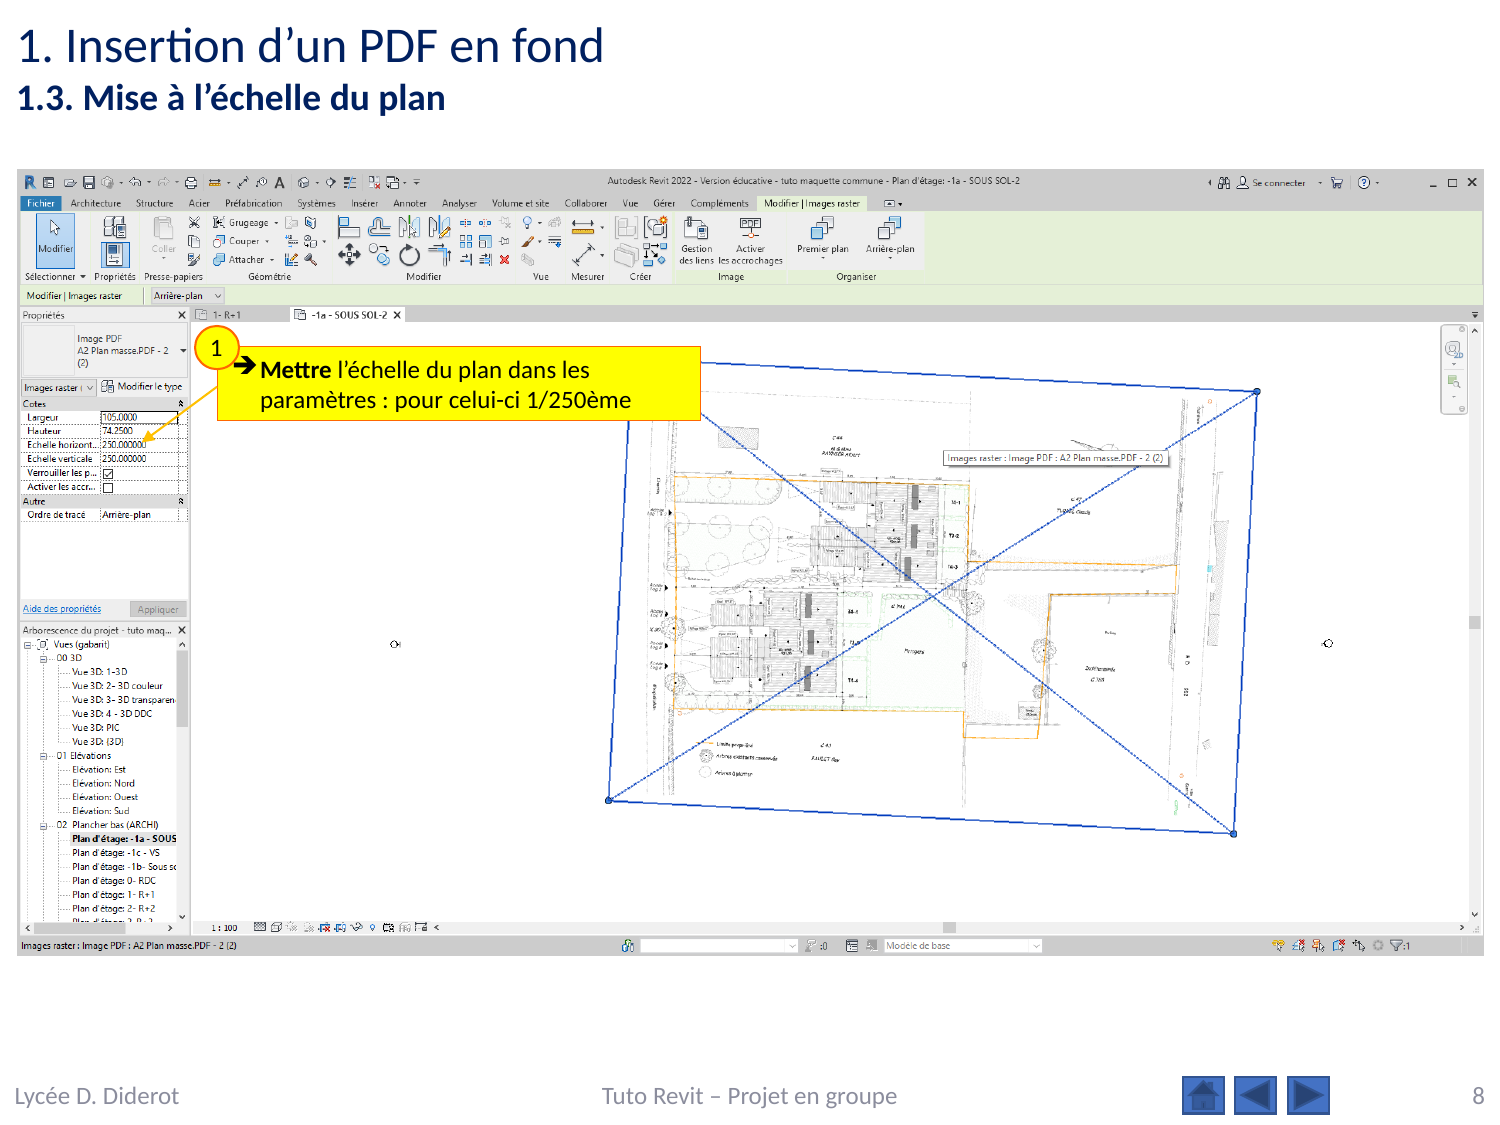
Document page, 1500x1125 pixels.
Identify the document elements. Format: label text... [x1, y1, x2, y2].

text_box 1. Insertion d’un PDF en fond 1.3. Mise à l’échelle du plan [1, 5, 1484, 126]
slide_number 8 [1162, 1065, 1500, 1125]
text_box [195, 323, 239, 370]
slide_number Lycée D. Diderot [0, 1065, 338, 1125]
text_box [141, 386, 218, 443]
picture [17, 169, 1484, 956]
footer Tuto Revit – Projet en groupe [496, 1065, 1004, 1125]
